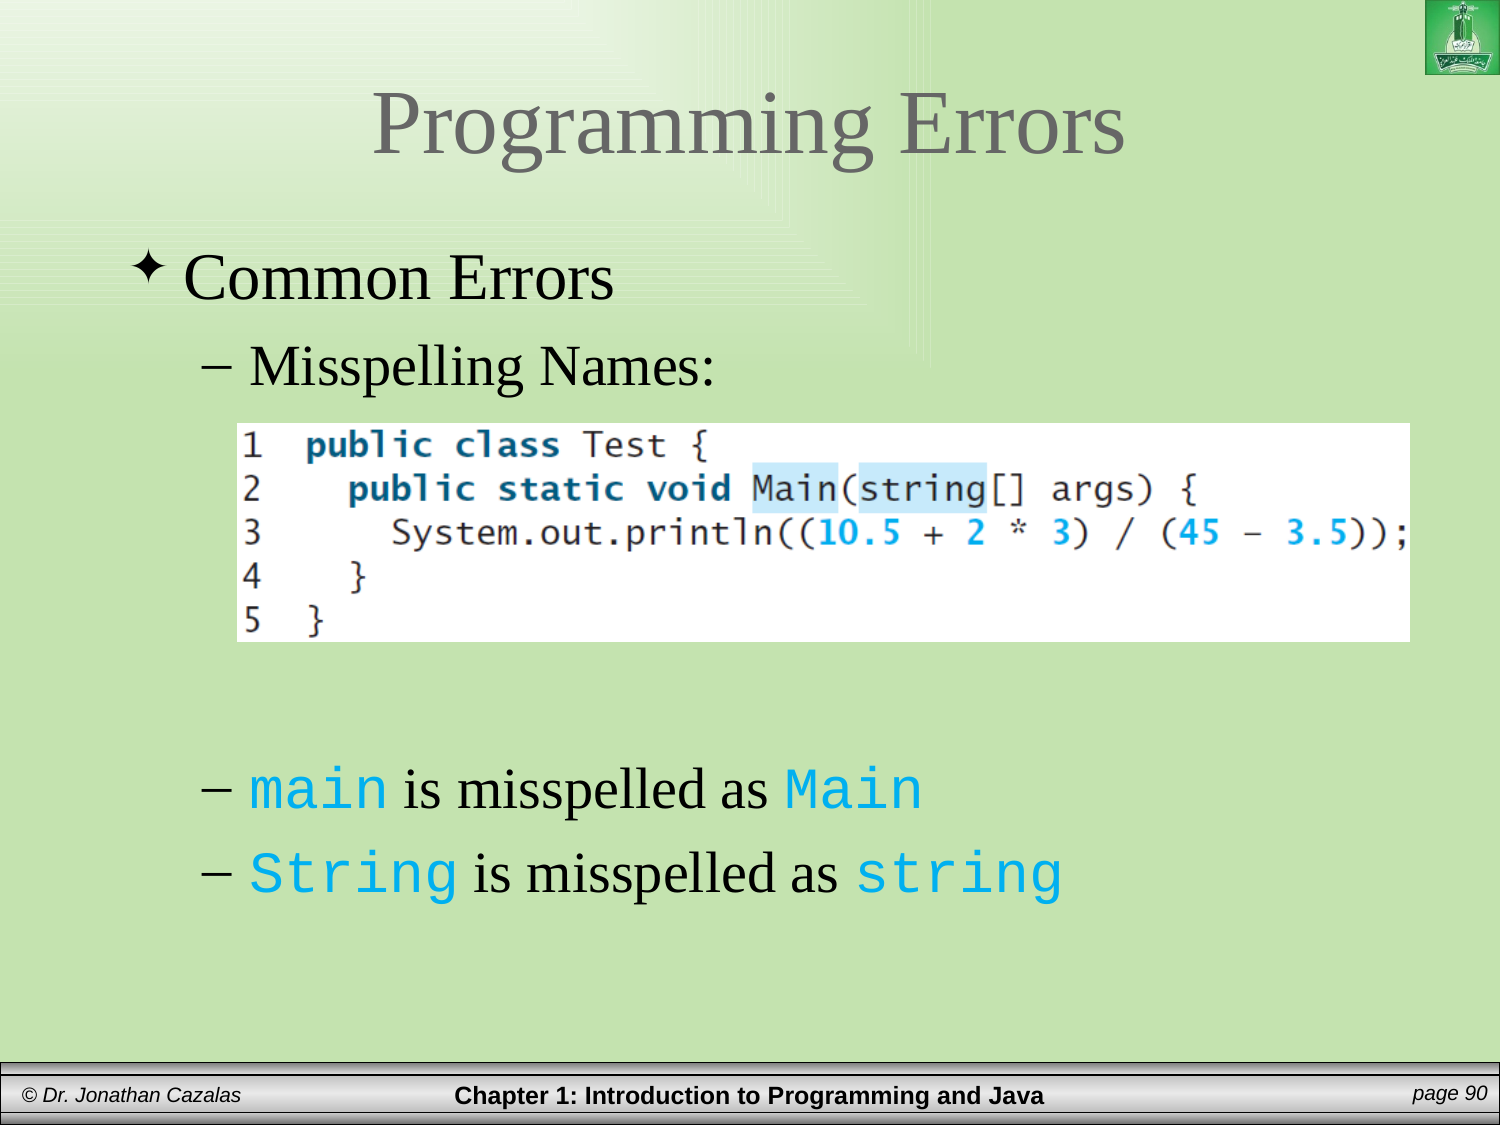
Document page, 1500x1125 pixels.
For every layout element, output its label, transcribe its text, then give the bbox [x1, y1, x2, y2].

picture [1425, 0, 1500, 75]
picture [237, 423, 1410, 642]
text_box Common Errors Misspelling Names: main is misspelled as Main String is misspelled as string [112, 224, 1375, 900]
text_box Programming Errors [112, 0, 1388, 235]
